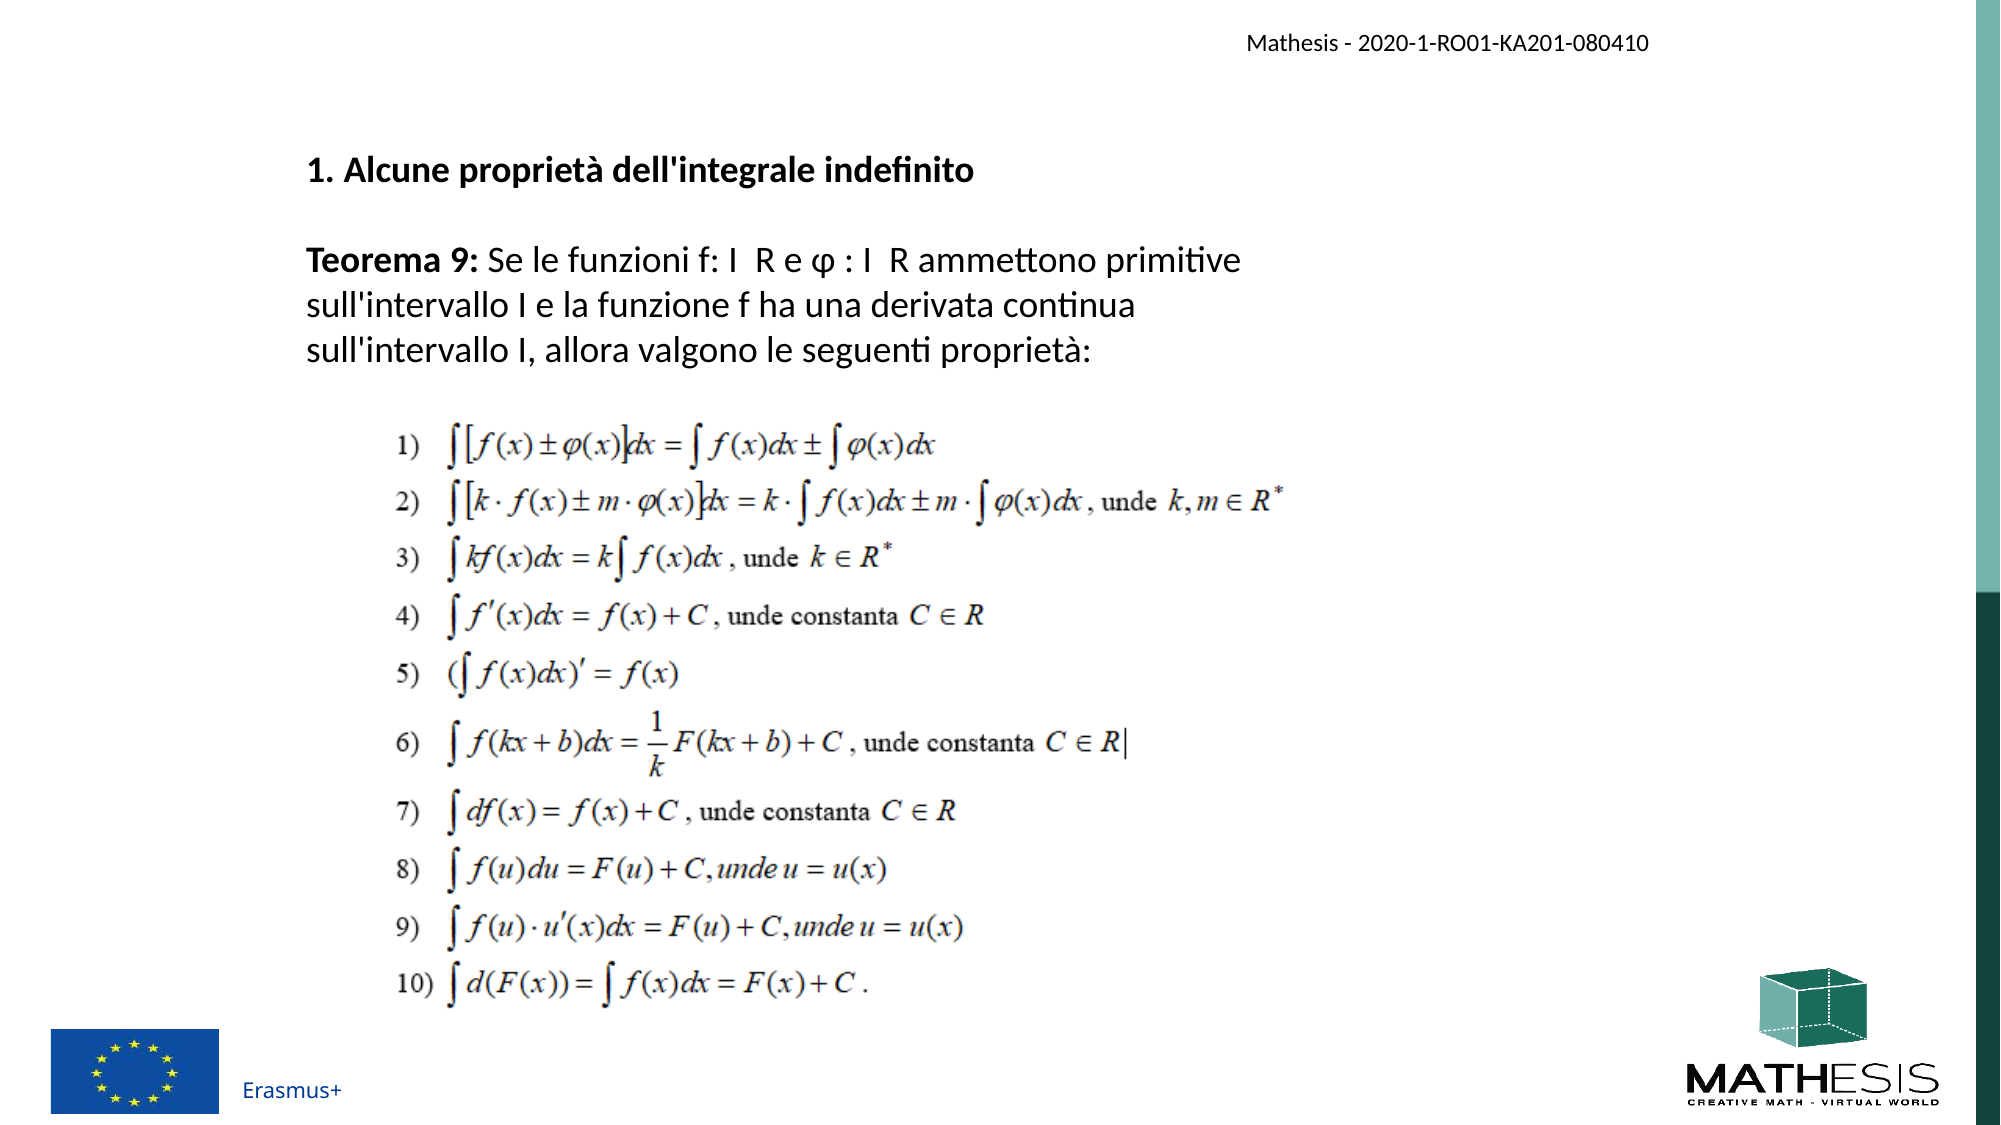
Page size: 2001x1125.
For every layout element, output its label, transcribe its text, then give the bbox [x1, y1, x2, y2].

picture [1976, 0, 2000, 1125]
picture [50, 1029, 219, 1114]
text_box 1. Alcune proprietà dell'integrale indefinito Teorema 9: Se le funzioni f: I R e φ : I R ammettono primitive sull'intervallo I e la funzione f ha una derivata continua sull'intervallo I, allora valgono le seguenti proprietà: [291, 137, 1355, 377]
picture [1664, 928, 1961, 1125]
picture [385, 420, 1311, 1028]
